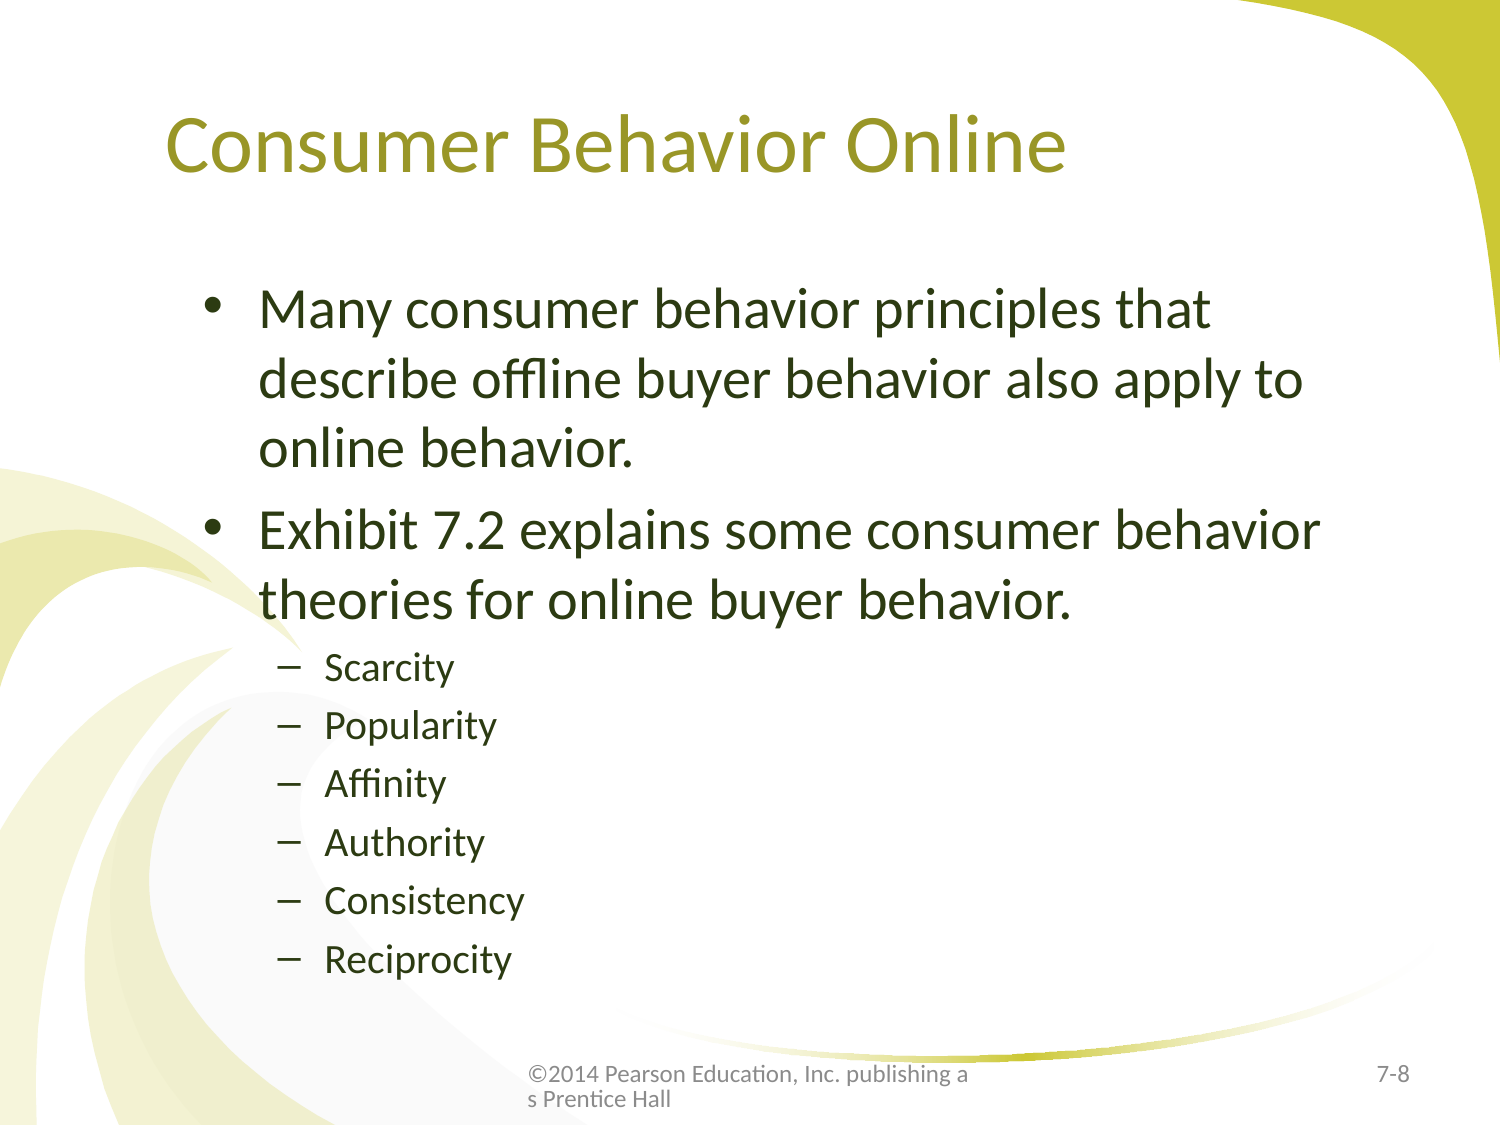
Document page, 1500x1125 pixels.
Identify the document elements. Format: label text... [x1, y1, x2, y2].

title Consumer Behavior Online [150, 45, 1425, 233]
footer ©2014 Pearson Education, Inc. publishing as Prentice Hall [512, 1042, 988, 1103]
slide_number 7-8 [1074, 1042, 1425, 1103]
list Many consumer behavior principles that describe offline buyer behavior also apply to online behavior. Exhibit 7.2 explains some consumer behavior theories for online buyer behavior. Scarcity Popularity Affinity Authority Consistency Reciprocity [187, 262, 1425, 1005]
